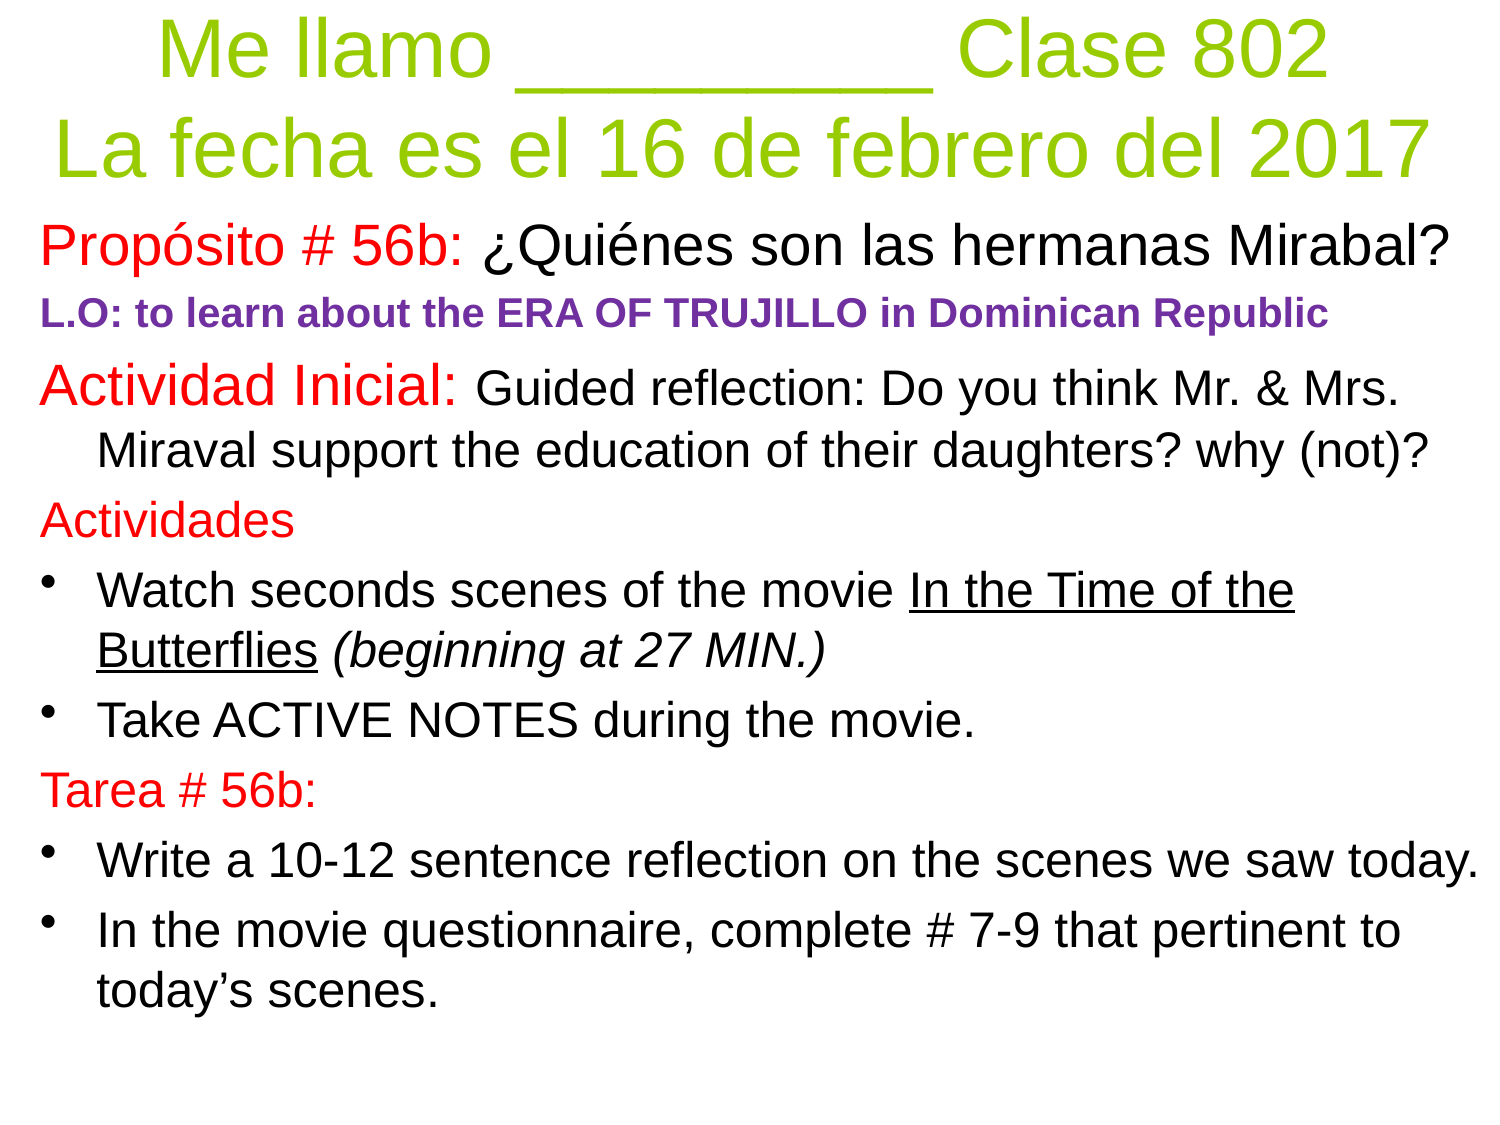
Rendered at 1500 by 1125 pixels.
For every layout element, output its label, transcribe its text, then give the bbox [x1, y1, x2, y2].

text_box Propósito # 56b: ¿Quiénes son las hermanas Mirabal? L.O: to learn about the ERA OF TRUJILLO in Dominican Republic Actividad Inicial: Guided reflection: Do you think Mr. & Mrs. Miraval support the education of their daughters? why (not)? Actividades Watch seconds scenes of the movie In the Time of the Butterflies (beginning at 27 MIN.) Take ACTIVE NOTES during the movie. Tarea # 56b: Write a 10-12 sentence reflection on the scenes we saw today. In the movie questionnaire, complete # 7-9 that pertinent to today’s scenes. [24, 199, 1500, 1025]
title Me llamo _________ Clase 802 La fecha es el 16 de febrero del 2017 [24, 0, 1463, 188]
